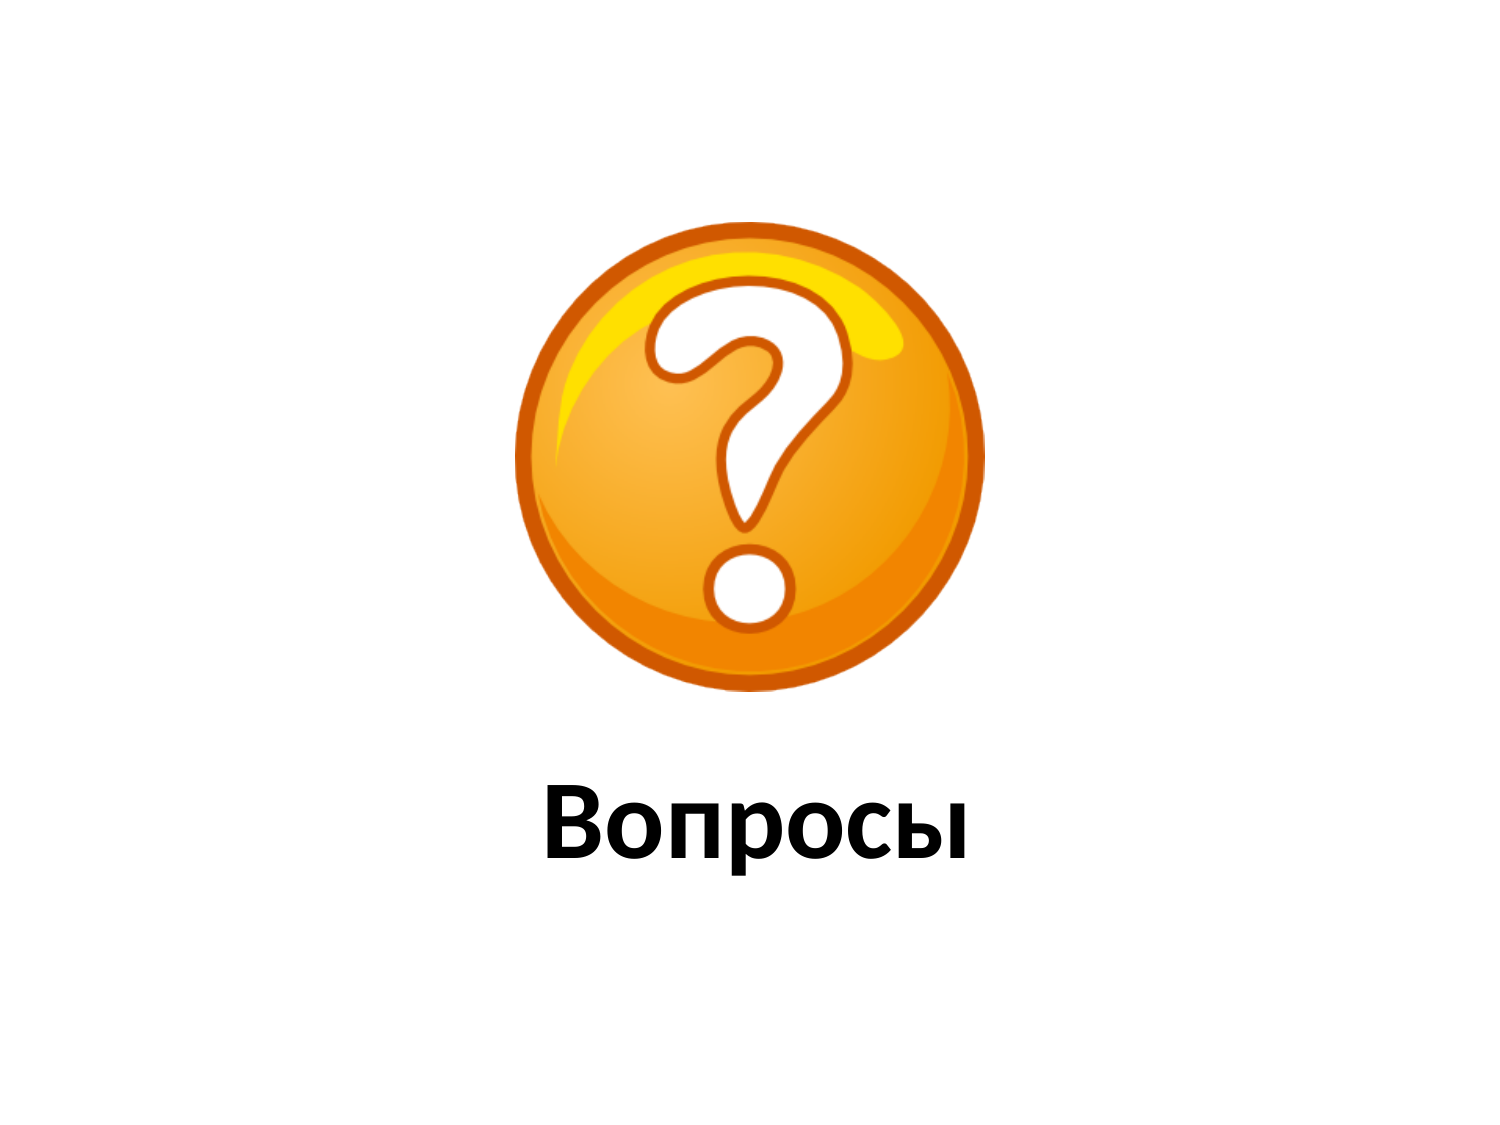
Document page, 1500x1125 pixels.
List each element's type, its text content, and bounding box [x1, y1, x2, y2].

text_box Вопросы [527, 738, 989, 888]
picture [515, 222, 985, 692]
